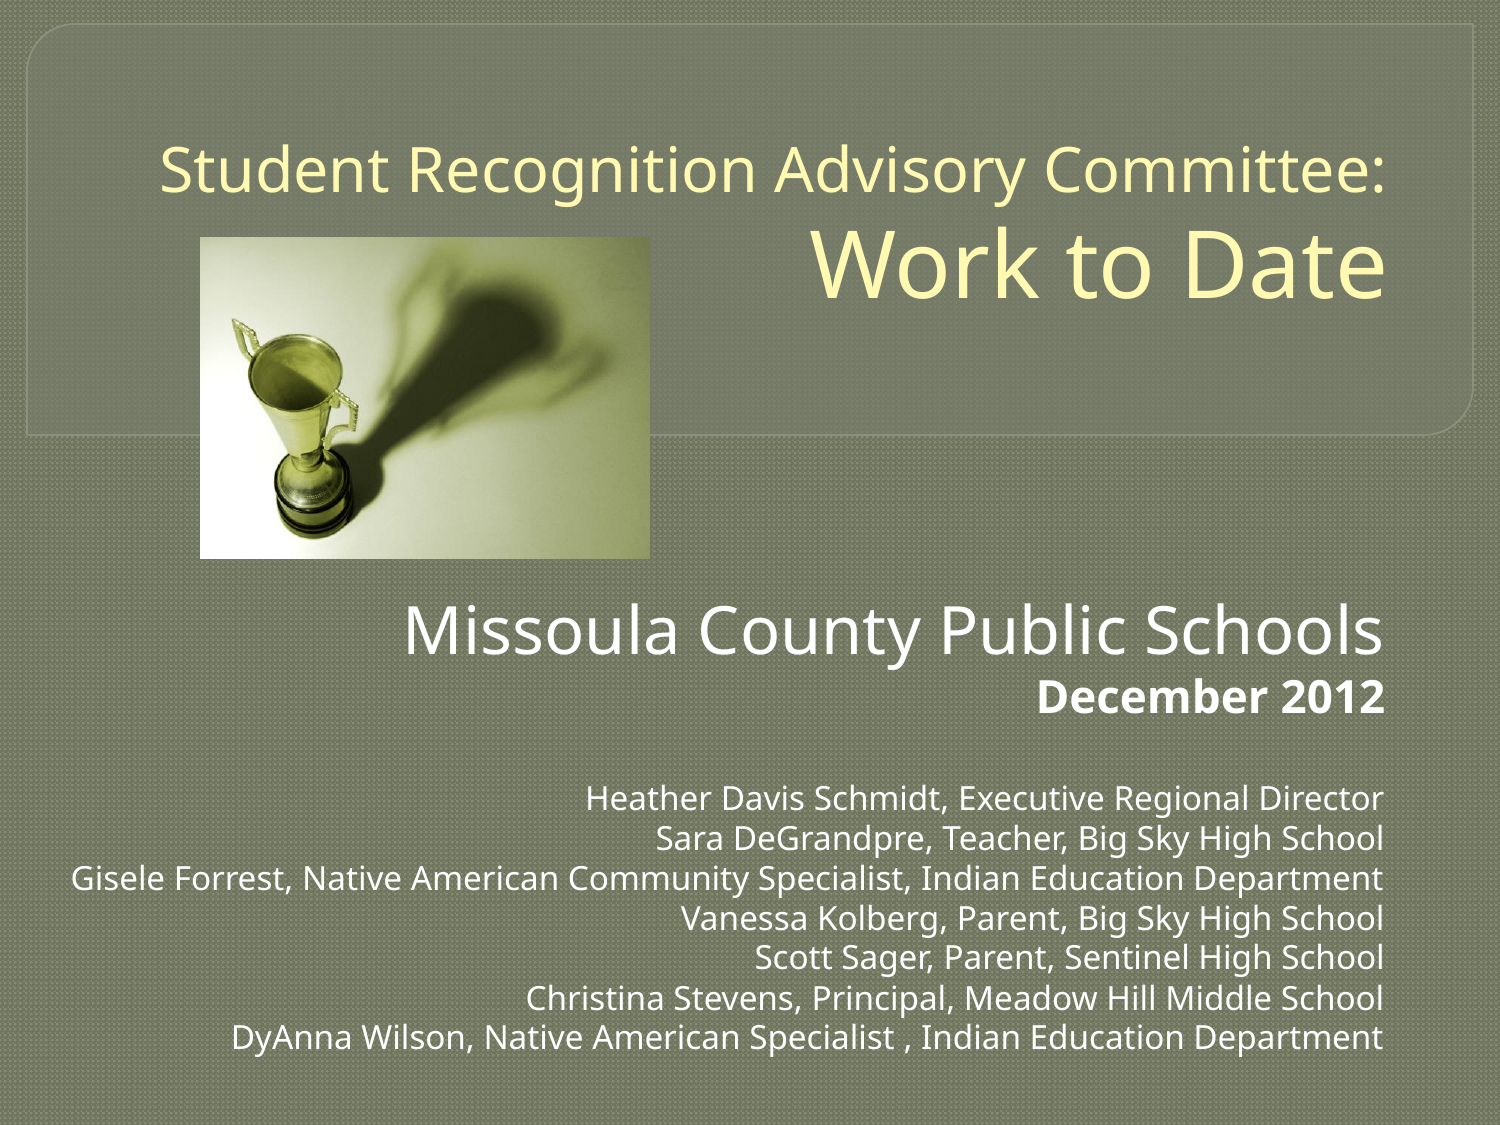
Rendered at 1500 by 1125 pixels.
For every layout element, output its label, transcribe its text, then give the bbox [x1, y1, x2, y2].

picture [199, 237, 651, 559]
title Student Recognition Advisory Committee: Work to Date [76, 62, 1427, 325]
subtitle Missoula County Public Schools December 2012 Heather Davis Schmidt, Executive Regional Director Sara DeGrandpre, Teacher, Big Sky High School Gisele Forrest, Native American Community Specialist, Indian Education Department Vanessa Kolberg, Parent, Big Sky High School Scott Sager, Parent, Sentinel High School Christina Stevens, Principal, Meadow Hill Middle School DyAnna Wilson, Native American Specialist , Indian Education Department [50, 500, 1427, 1088]
